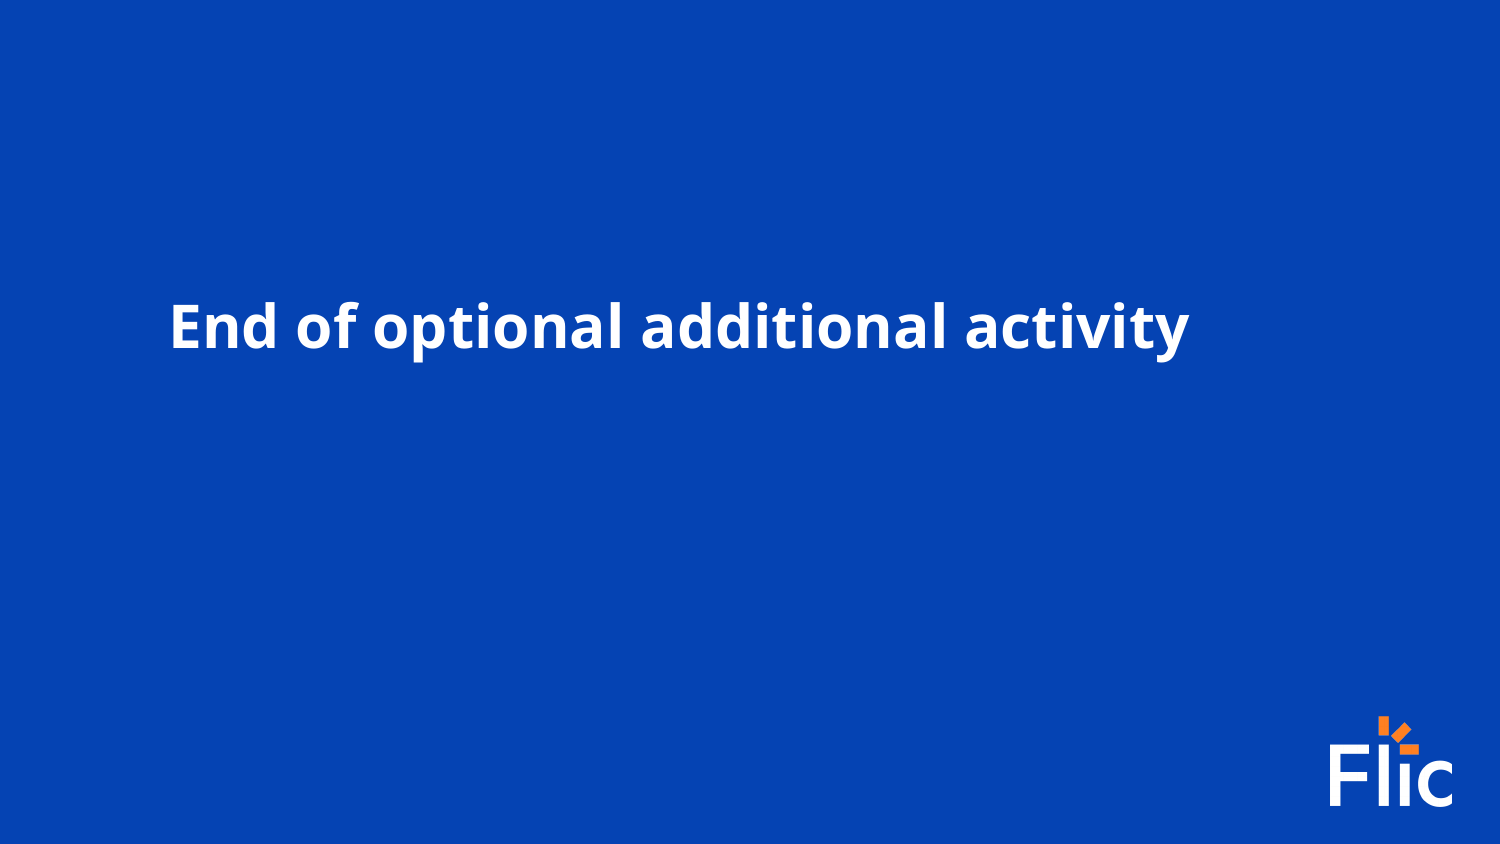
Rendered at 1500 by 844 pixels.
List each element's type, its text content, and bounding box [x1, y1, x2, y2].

text_box End of optional additional activity [153, 273, 1349, 376]
picture [1330, 716, 1452, 807]
